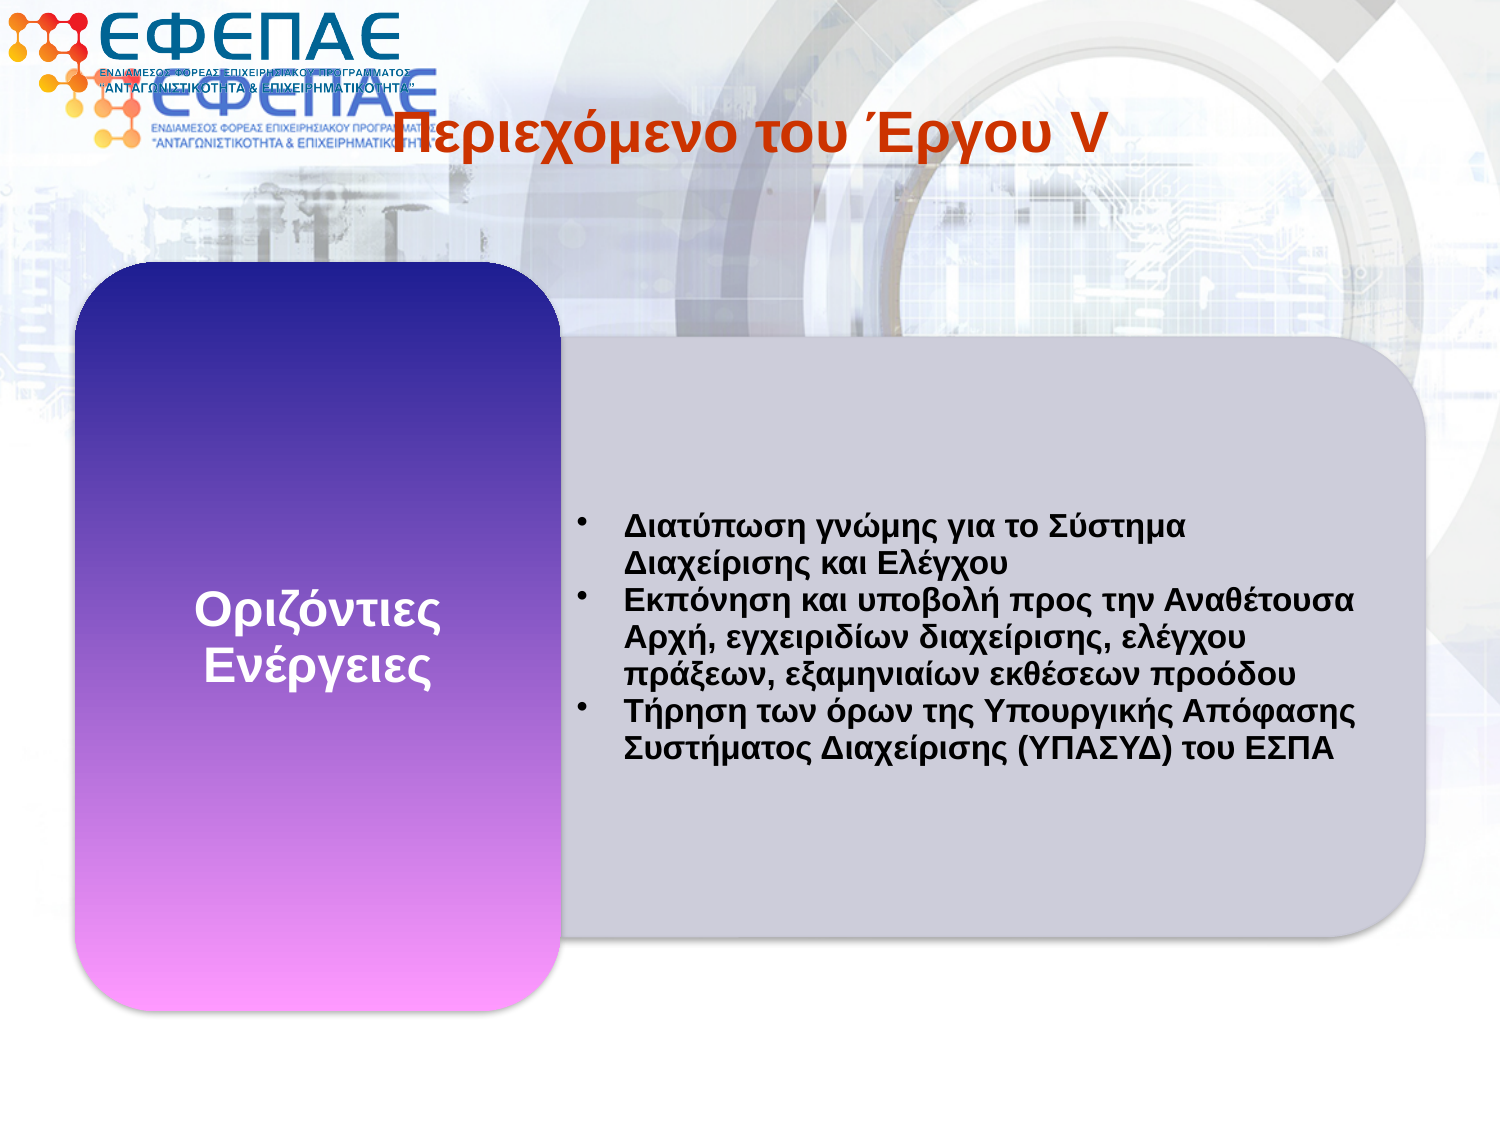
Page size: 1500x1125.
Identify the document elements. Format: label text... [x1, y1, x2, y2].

title Περιεχόμενο του Έργου V [76, 70, 1424, 188]
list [74, 262, 1426, 1012]
table_cell 15 [0, 0, 1500, 1125]
picture [0, 0, 423, 106]
